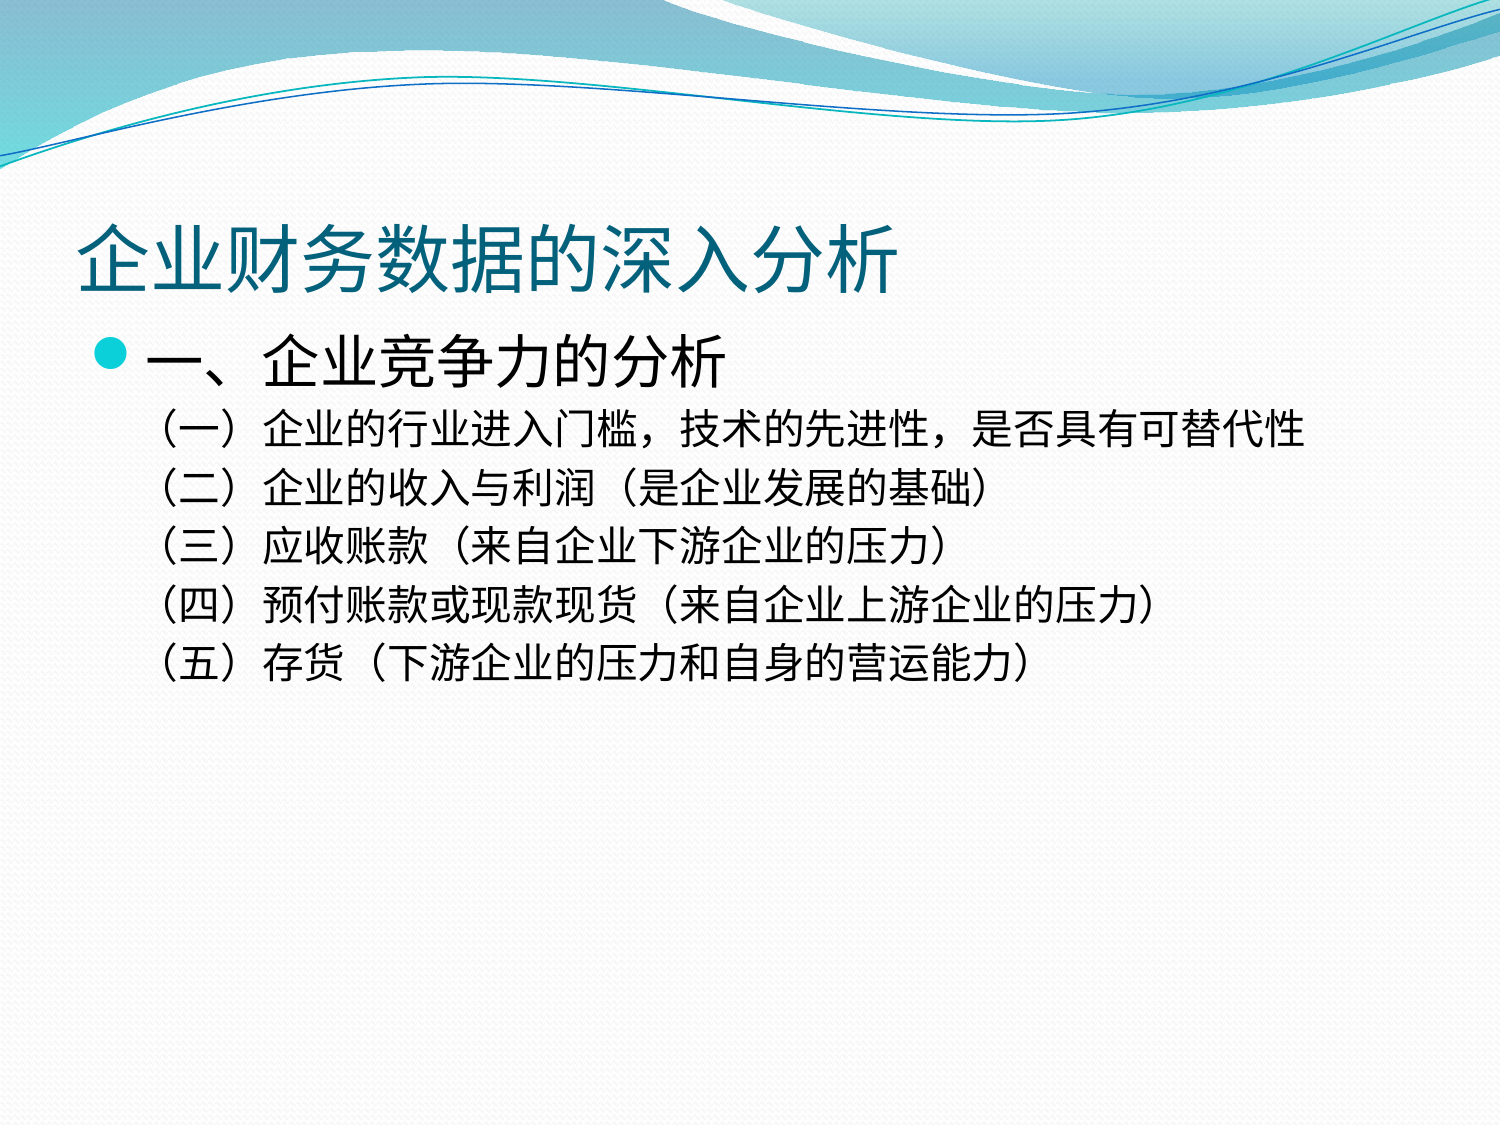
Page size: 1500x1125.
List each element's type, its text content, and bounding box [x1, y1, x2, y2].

list 一、企业竞争力的分析 （一）企业的行业进入门槛，技术的先进性，是否具有可替代性 （二）企业的收入与利润（是企业发展的基础） （三）应收账款（来自企业下游企业的压力） （四）预付账款或现款现货（来自企业上游企业的压力） （五）存货（下游企业的压力和自身的营运能力） [75, 317, 1425, 1038]
title 企业财务数据的深入分析 [75, 115, 1425, 303]
